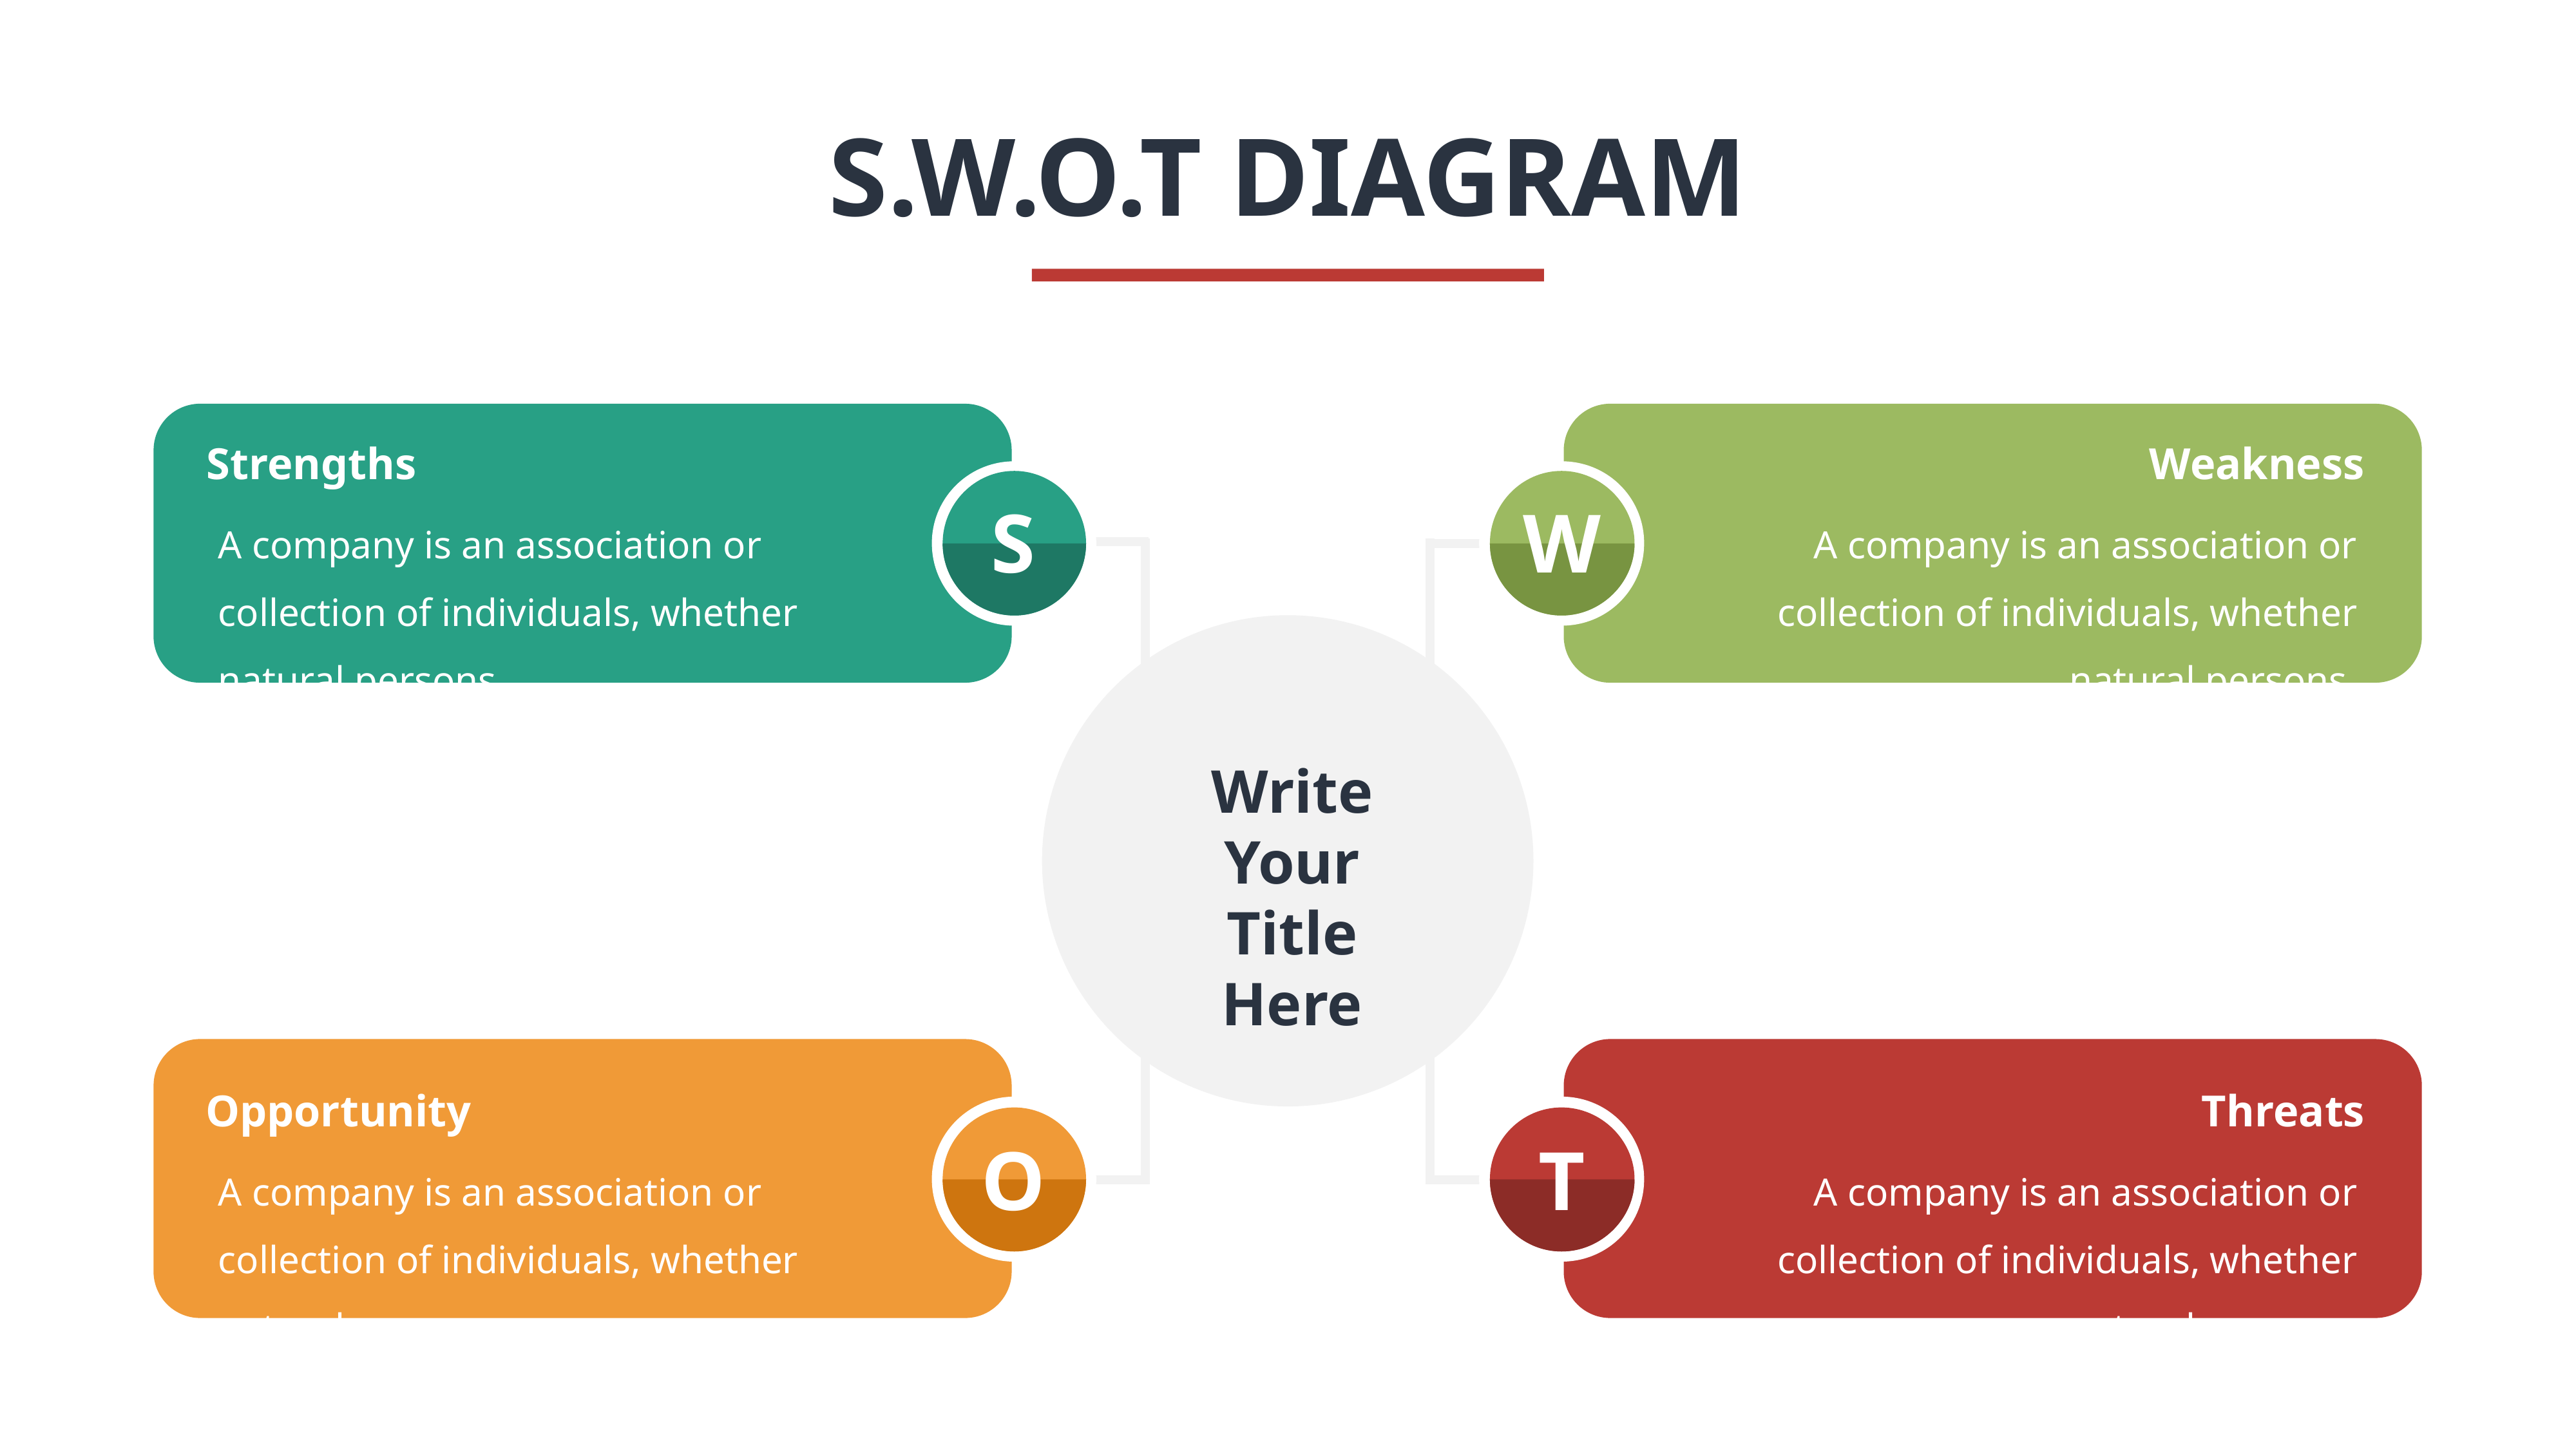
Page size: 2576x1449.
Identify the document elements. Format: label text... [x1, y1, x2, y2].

text_box S.W.O.T DIAGRAM [759, 104, 1816, 243]
text_box [1426, 1059, 1435, 1079]
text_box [209, 431, 2367, 631]
text_box [1426, 631, 1435, 663]
text_box [1140, 631, 1150, 663]
text_box [1041, 631, 1534, 1079]
text_box [1563, 1038, 2423, 1319]
text_box [1140, 1059, 1150, 1079]
text_box [1563, 402, 2423, 684]
text_box [153, 1038, 1012, 1319]
text_box [153, 402, 1013, 684]
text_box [209, 1079, 2367, 1278]
text_box [1031, 268, 1545, 282]
text_box Write Your Title Here [1147, 749, 1437, 1043]
